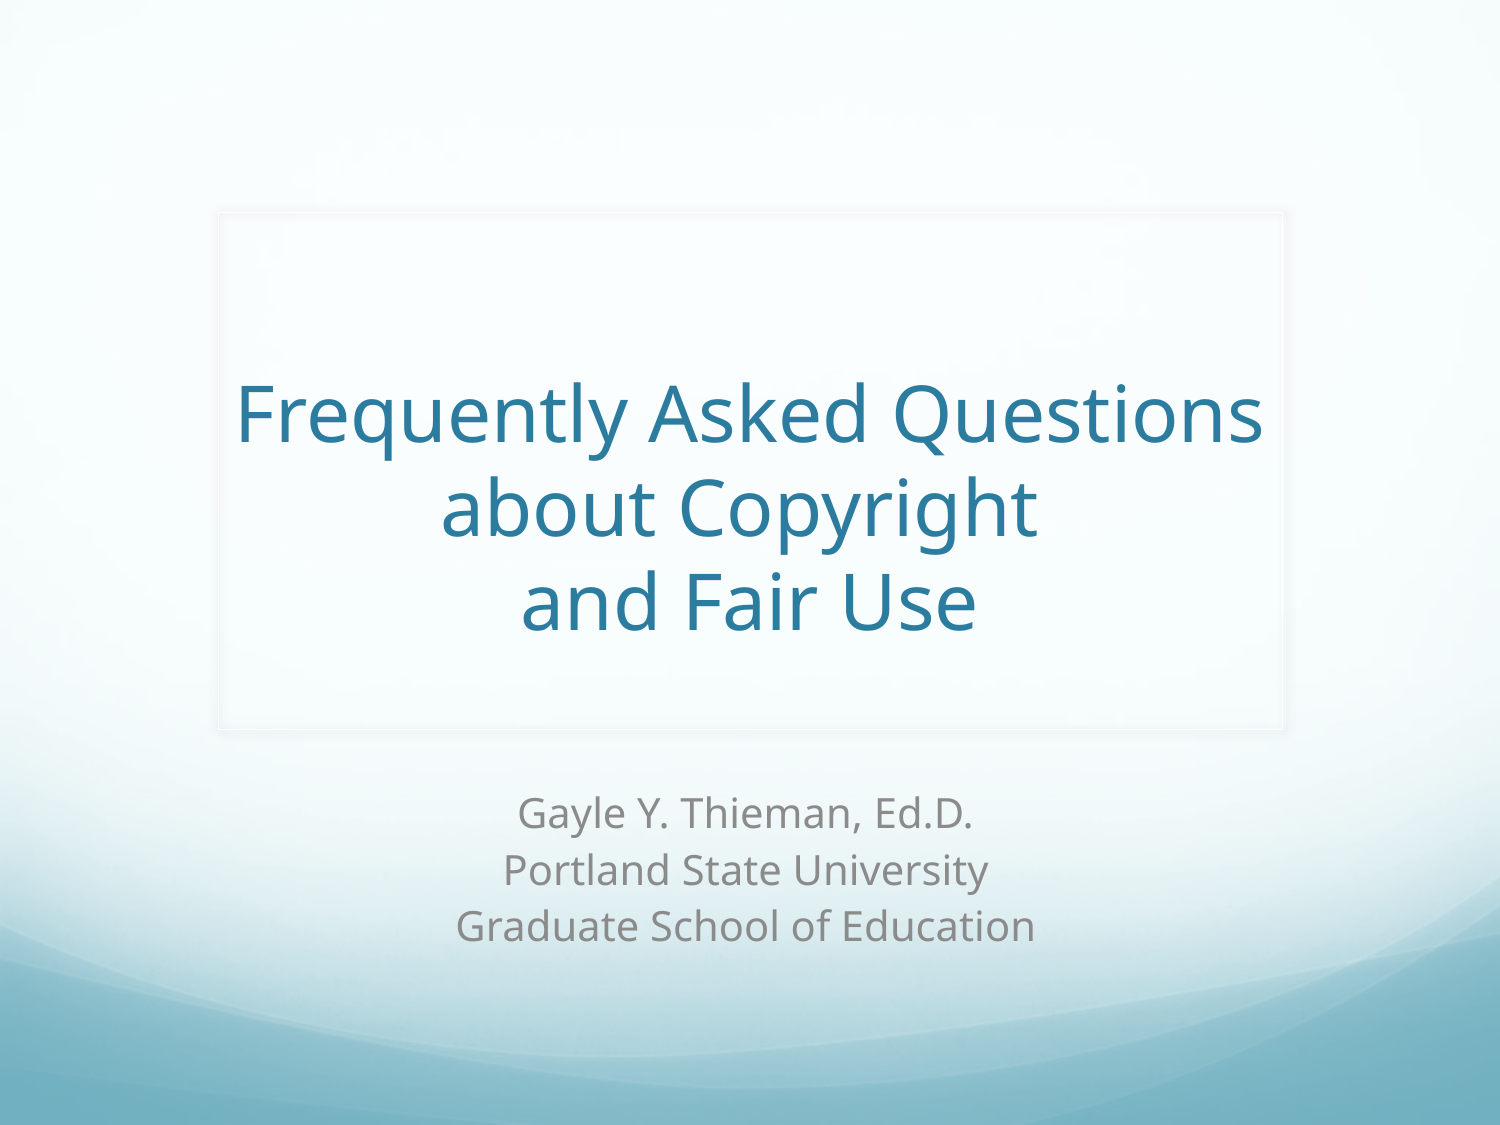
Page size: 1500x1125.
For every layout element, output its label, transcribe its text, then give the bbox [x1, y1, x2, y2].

subtitle Gayle Y. Thieman, Ed.D. Portland State University Graduate School of Education [70, 714, 1421, 1040]
title Frequently Asked Questions about Copyright and Fair Use [112, 349, 1388, 714]
